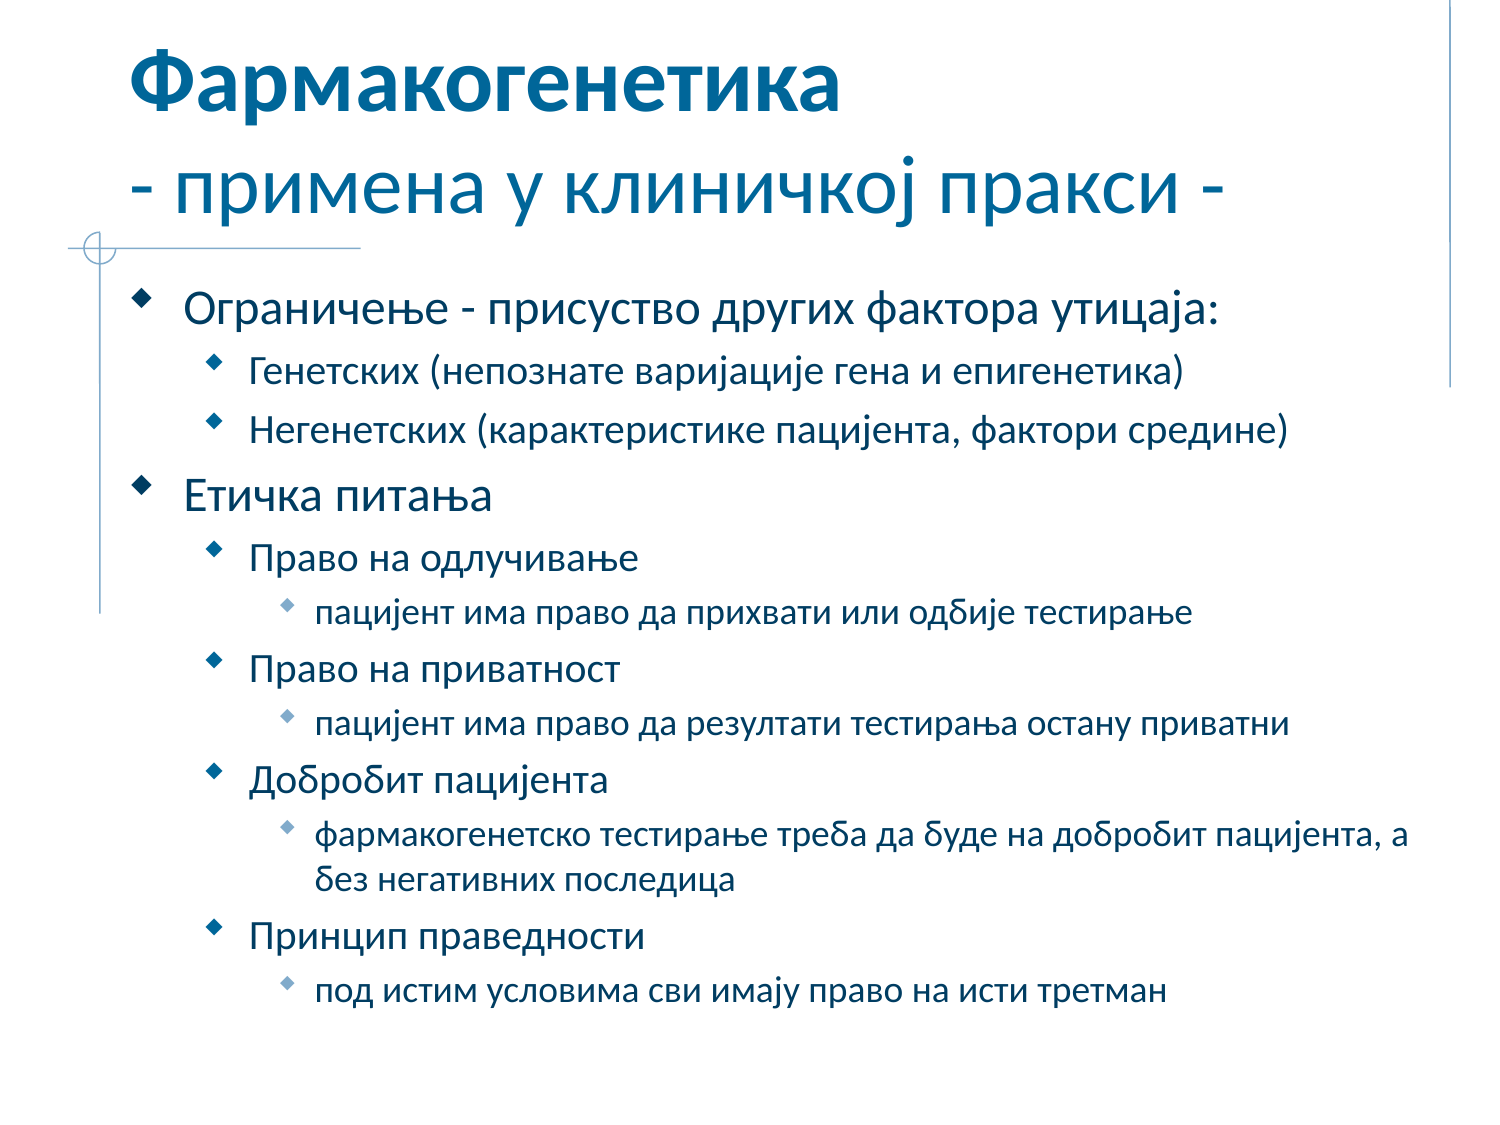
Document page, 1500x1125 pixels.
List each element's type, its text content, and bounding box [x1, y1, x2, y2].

title Фармакогенетика - примена у клиничкој пракси - [113, 49, 1436, 238]
list Ограничење - присуство других фактора утицаја: Генетских (непознате варијације гена и епигенетика) Негенетских (карактеристике пацијента, фактори средине) Етичка питања Право на одлучивање пацијент има право да прихвати или одбије тестирање Право на приватност пацијент има право да резултати тестирања остану приватни Добробит пацијента фармакогенетско тестирање треба да буде на добробит пацијента, а без негативних последица Принцип праведности под истим условима сви имају право на исти третман [111, 266, 1436, 1083]
